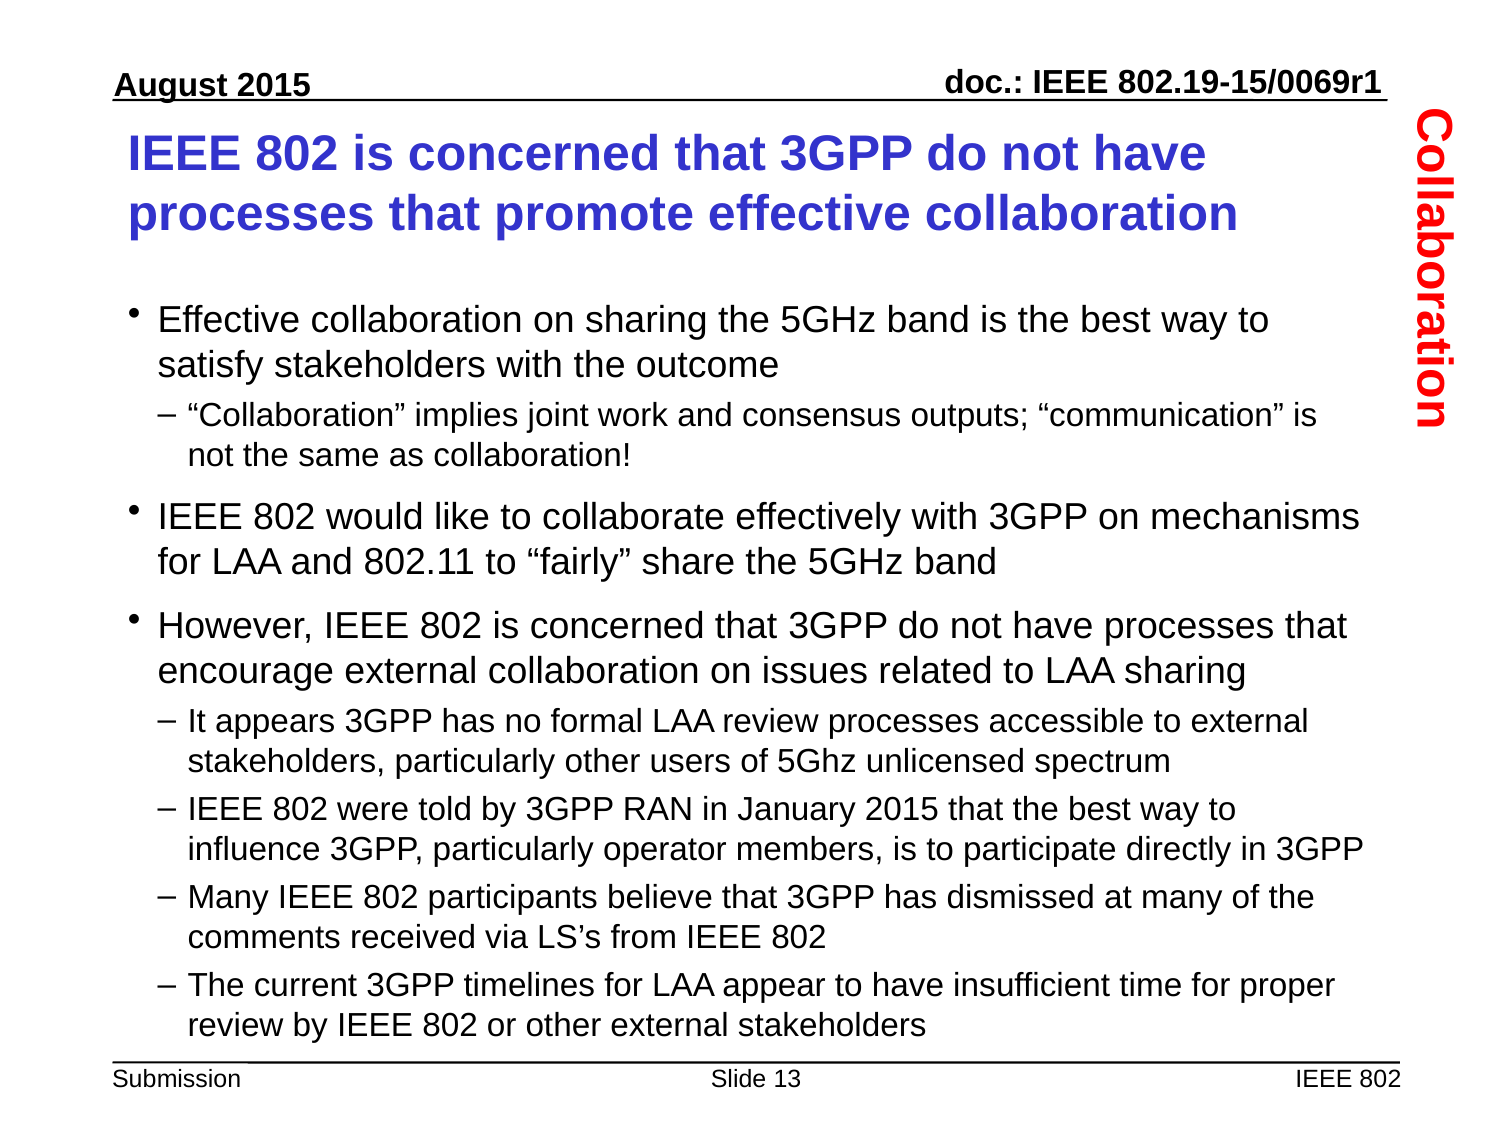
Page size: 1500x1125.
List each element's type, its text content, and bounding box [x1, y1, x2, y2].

list Effective collaboration on sharing the 5GHz band is the best way to satisfy stakeholders with the outcome “Collaboration” implies joint work and consensus outputs; “communication” is not the same as collaboration! IEEE 802 would like to collaborate effectively with 3GPP on mechanisms for LAA and 802.11 to “fairly” share the 5GHz band However, IEEE 802 is concerned that 3GPP do not have processes that encourage external collaboration on issues related to LAA sharing It appears 3GPP has no formal LAA review processes accessible to external stakeholders, particularly other users of 5Ghz unlicensed spectrum IEEE 802 were told by 3GPP RAN in January 2015 that the best way to influence 3GPP, particularly operator members, is to participate directly in 3GPP Many IEEE 802 participants believe that 3GPP has dismissed at many of the comments received via LS’s from IEEE 802 The current 3GPP timelines for LAA appear to have insufficient time for proper review by IEEE 802 or other external stakeholders [112, 287, 1388, 963]
text_box Collaboration [1425, 92, 1476, 543]
footer IEEE 802 [1294, 1061, 1402, 1093]
title IEEE 802 is concerned that 3GPP do not have processes that promote effective collaboration [112, 112, 1388, 287]
slide_number Slide 13 [709, 1061, 803, 1093]
